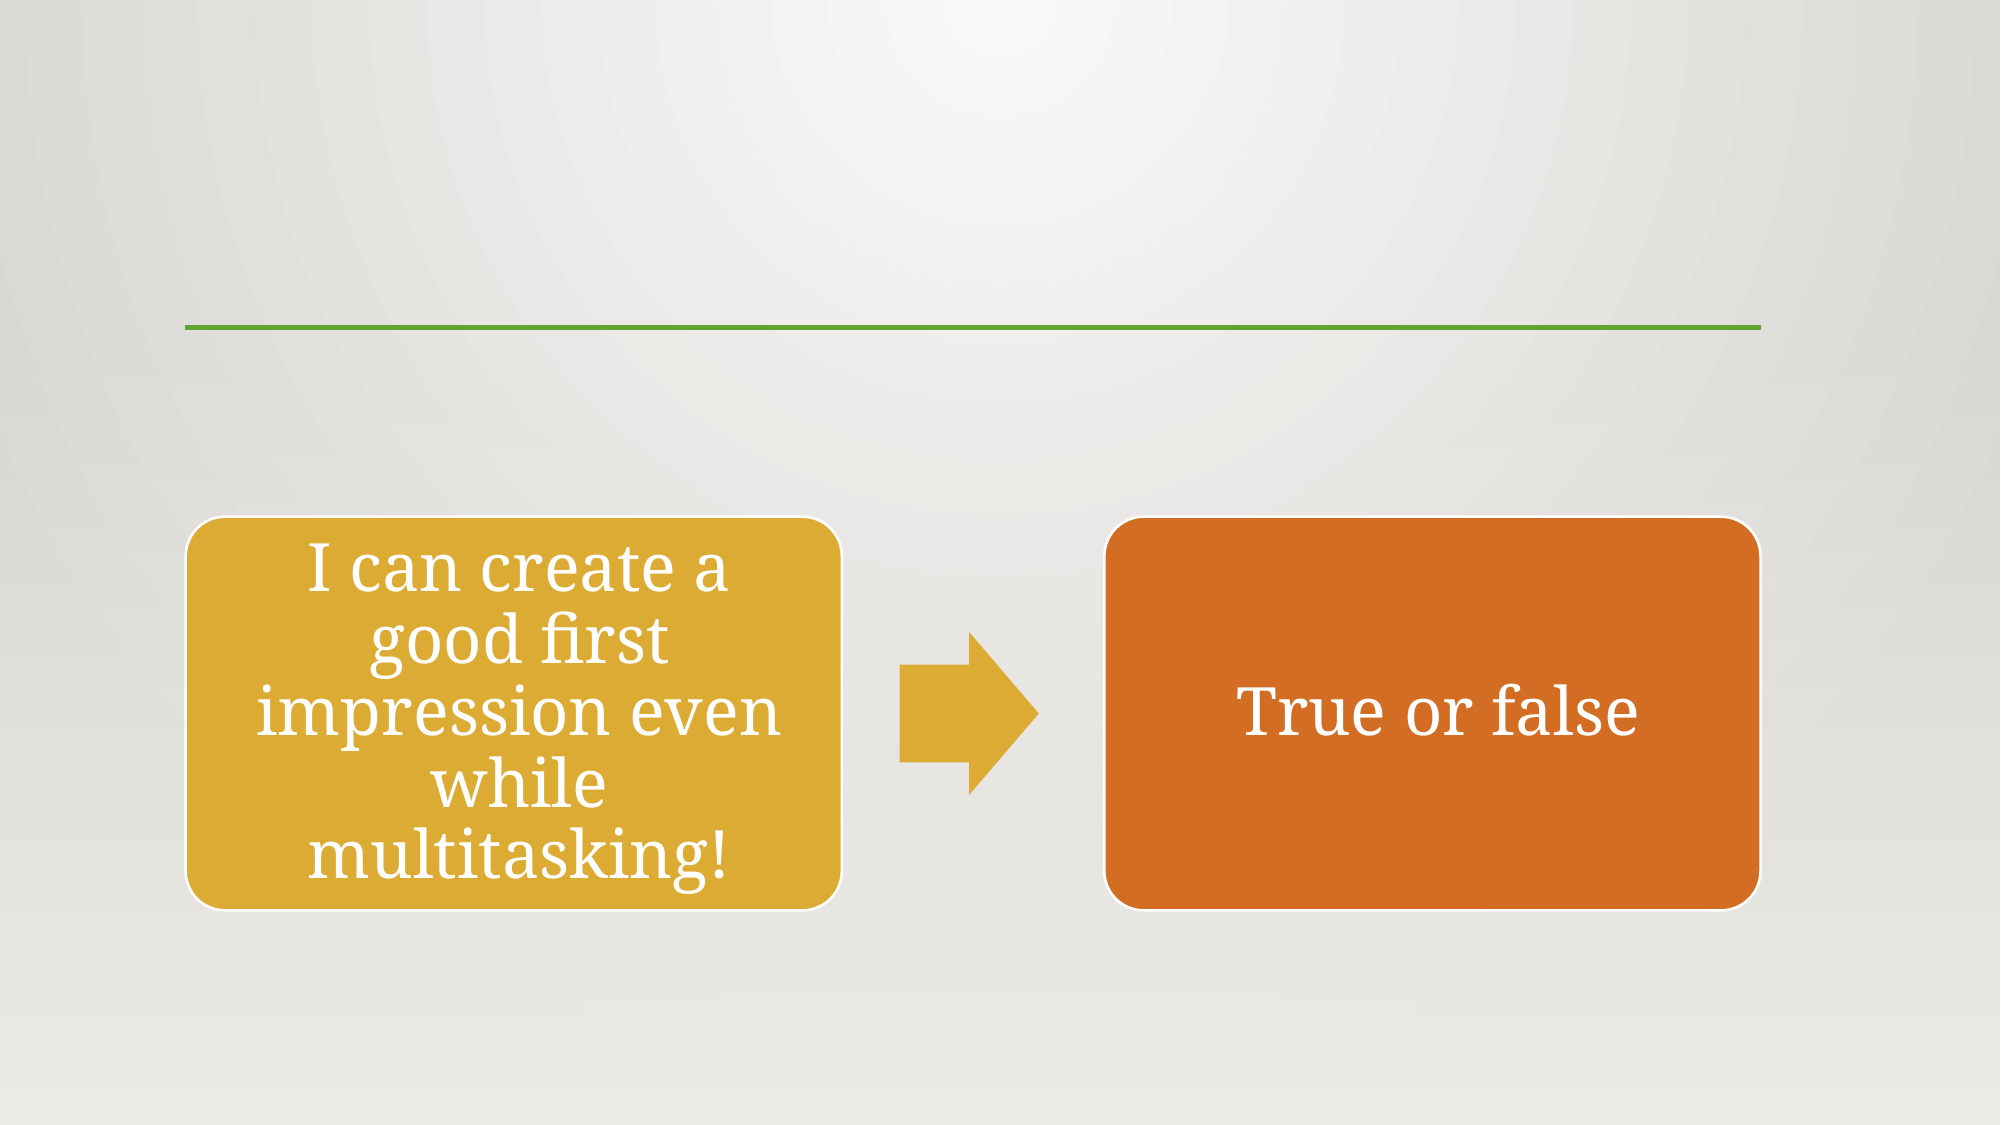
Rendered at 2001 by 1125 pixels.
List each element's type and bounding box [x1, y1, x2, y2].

list [185, 410, 1762, 1017]
text_box [0, 0, 2000, 330]
text_box [0, 330, 2000, 1125]
